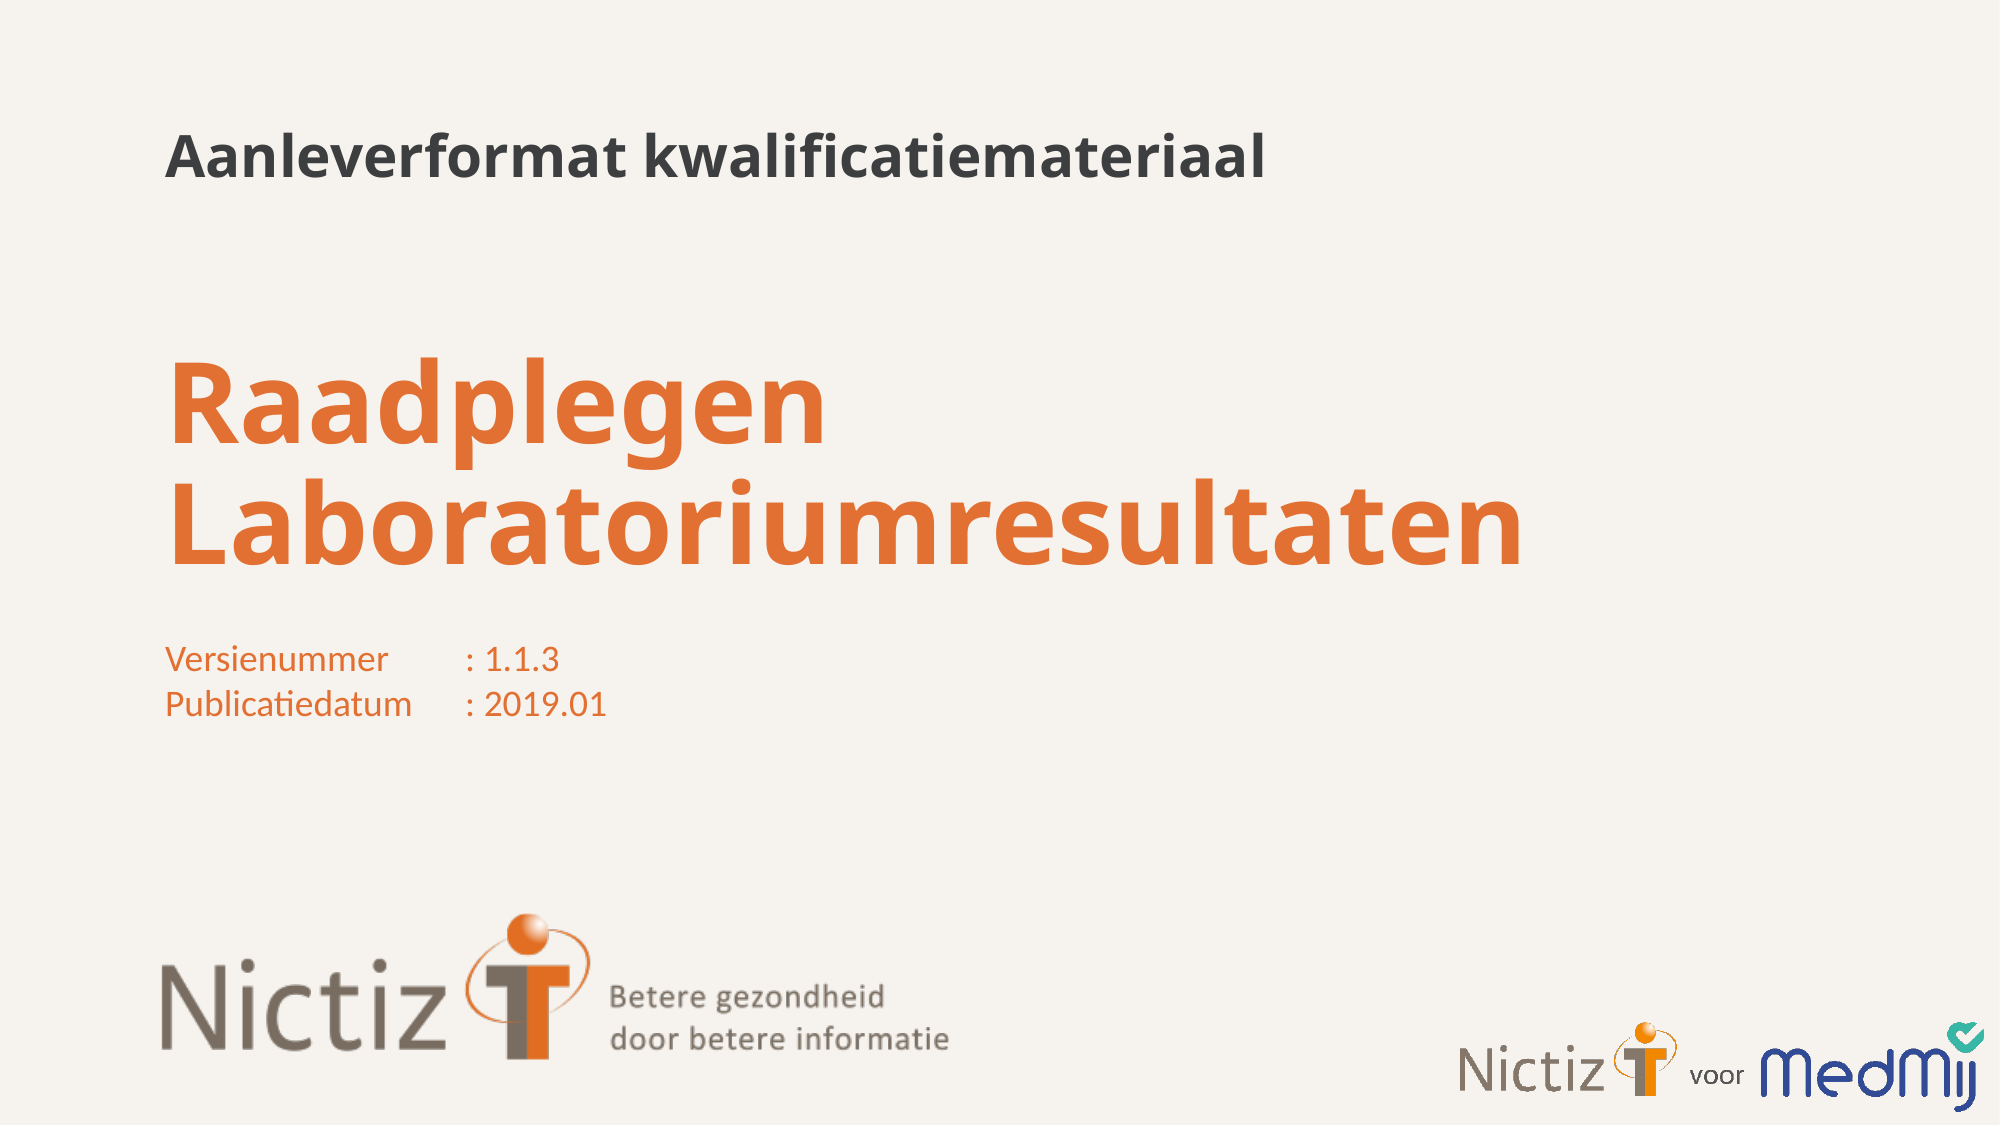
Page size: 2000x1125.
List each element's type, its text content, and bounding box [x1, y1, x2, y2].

picture [1457, 1019, 1988, 1113]
title Raadplegen Laboratoriumresultaten [150, 338, 1926, 627]
text_box Versienummer : 1.1.3 Publicatiedatum : 2019.01 [150, 626, 782, 732]
subtitle Aanleverformat kwalificatiemateriaal [150, 94, 1699, 236]
picture [150, 897, 961, 1075]
